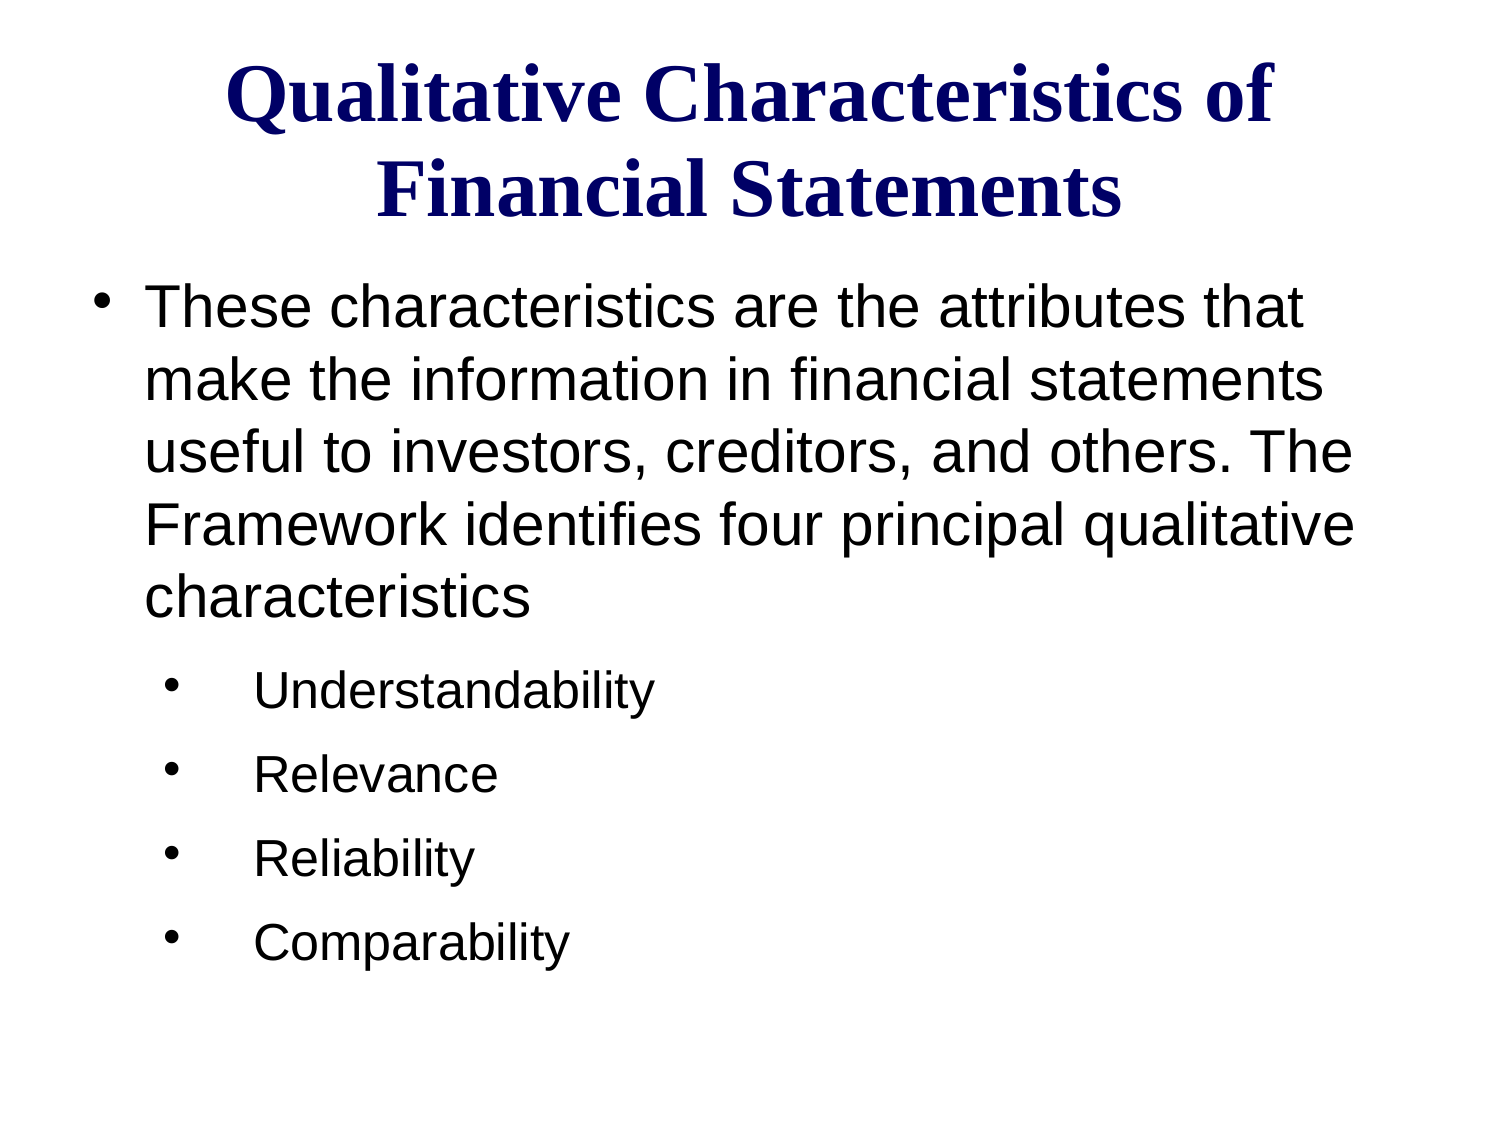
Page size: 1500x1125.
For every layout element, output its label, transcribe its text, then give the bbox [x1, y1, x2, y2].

text_box These characteristics are the attributes that make the information in financial statements useful to investors, creditors, and others. The Framework identifies four principal qualitative characteristics Understandability Relevance Reliability Comparability [74, 263, 1425, 993]
text_box Qualitative Characteristics of Financial Statements [74, 41, 1425, 236]
